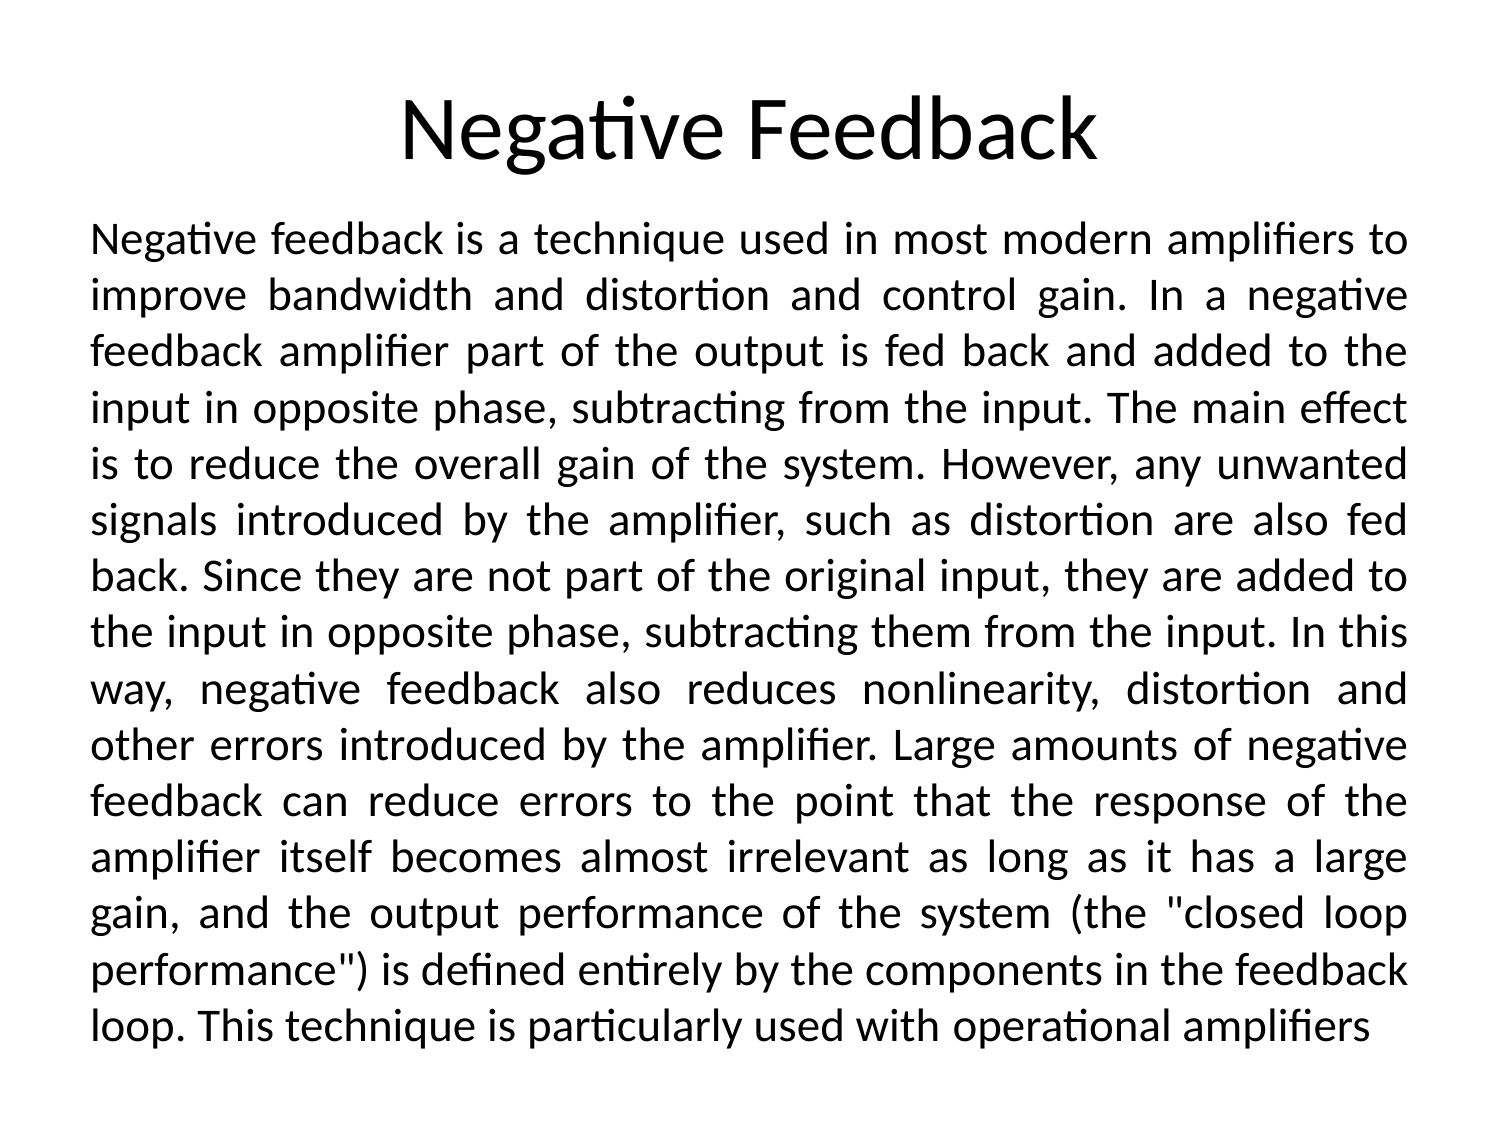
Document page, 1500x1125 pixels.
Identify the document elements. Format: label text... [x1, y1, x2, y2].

list Negative feedback is a technique used in most modern amplifiers to improve bandwidth and distortion and control gain. In a negative feedback amplifier part of the output is fed back and added to the input in opposite phase, subtracting from the input. The main effect is to reduce the overall gain of the system. However, any unwanted signals introduced by the amplifier, such as distortion are also fed back. Since they are not part of the original input, they are added to the input in opposite phase, subtracting them from the input. In this way, negative feedback also reduces nonlinearity, distortion and other errors introduced by the amplifier. Large amounts of negative feedback can reduce errors to the point that the response of the amplifier itself becomes almost irrelevant as long as it has a large gain, and the output performance of the system (the "closed loop performance") is defined entirely by the components in the feedback loop. This technique is particularly used with operational amplifiers [75, 200, 1425, 1063]
title Negative Feedback [75, 37, 1425, 200]
